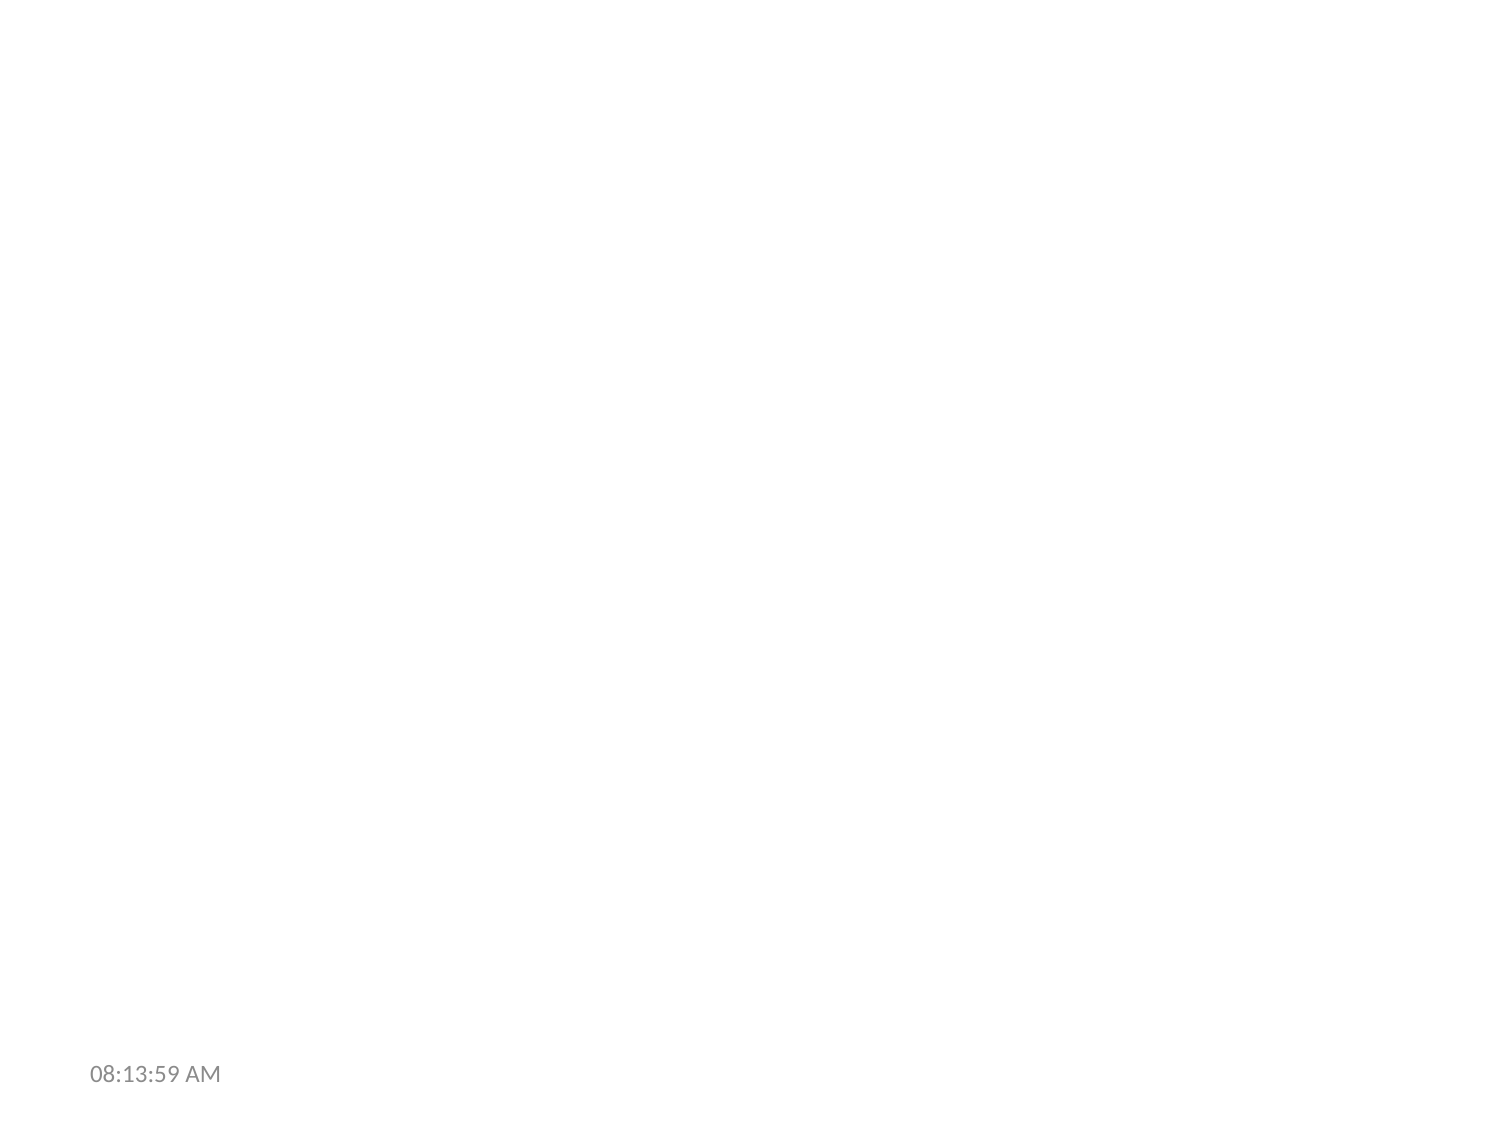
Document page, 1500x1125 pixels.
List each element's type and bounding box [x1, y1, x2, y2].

slide_number [75, 1042, 425, 1103]
